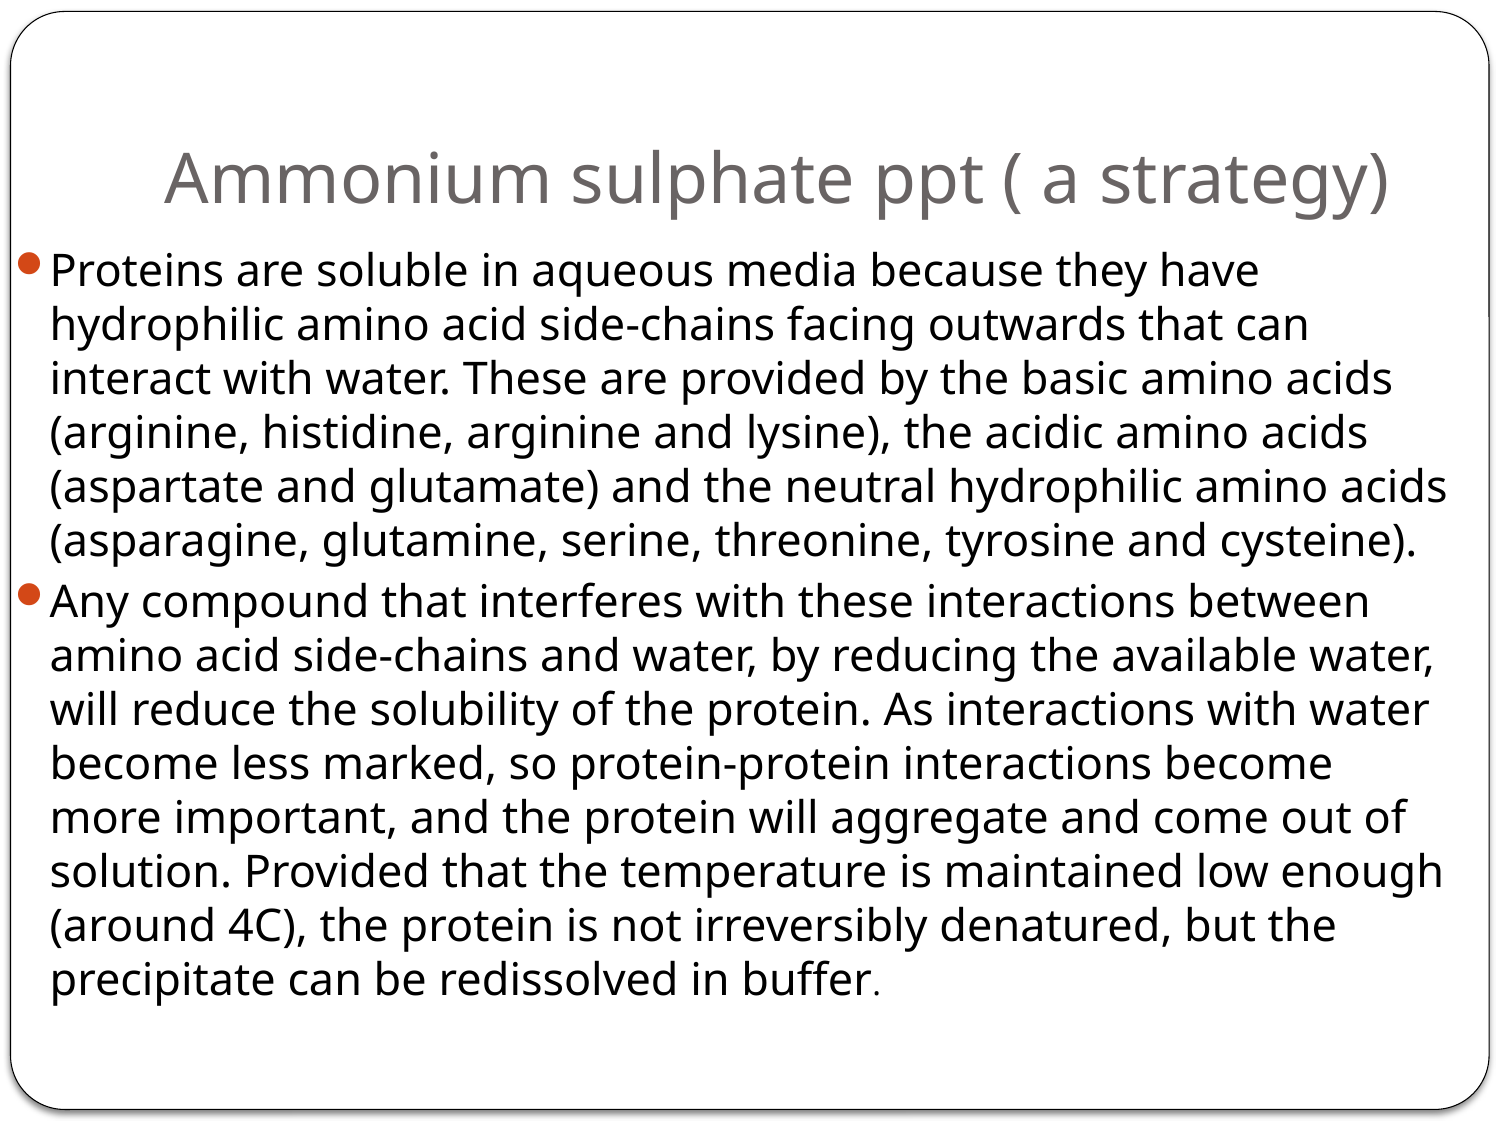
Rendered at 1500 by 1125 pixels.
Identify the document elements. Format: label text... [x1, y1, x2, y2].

list Proteins are soluble in aqueous media because they have hydrophilic amino acid side-chains facing outwards that can interact with water. These are provided by the basic amino acids (arginine, histidine, arginine and lysine), the acidic amino acids (aspartate and glutamate) and the neutral hydrophilic amino acids (asparagine, glutamine, serine, threonine, tyrosine and cysteine). Any compound that interferes with these interactions between amino acid side-chains and water, by reducing the available water, will reduce the solubility of the protein. As interactions with water become less marked, so protein-protein interactions become more important, and the protein will aggregate and come out of solution. Provided that the temperature is maintained low enough (around 4C), the protein is not irreversibly denatured, but the precipitate can be redissolved in buffer. [0, 234, 1465, 1090]
title Ammonium sulphate ppt ( a strategy) [150, 45, 1425, 233]
